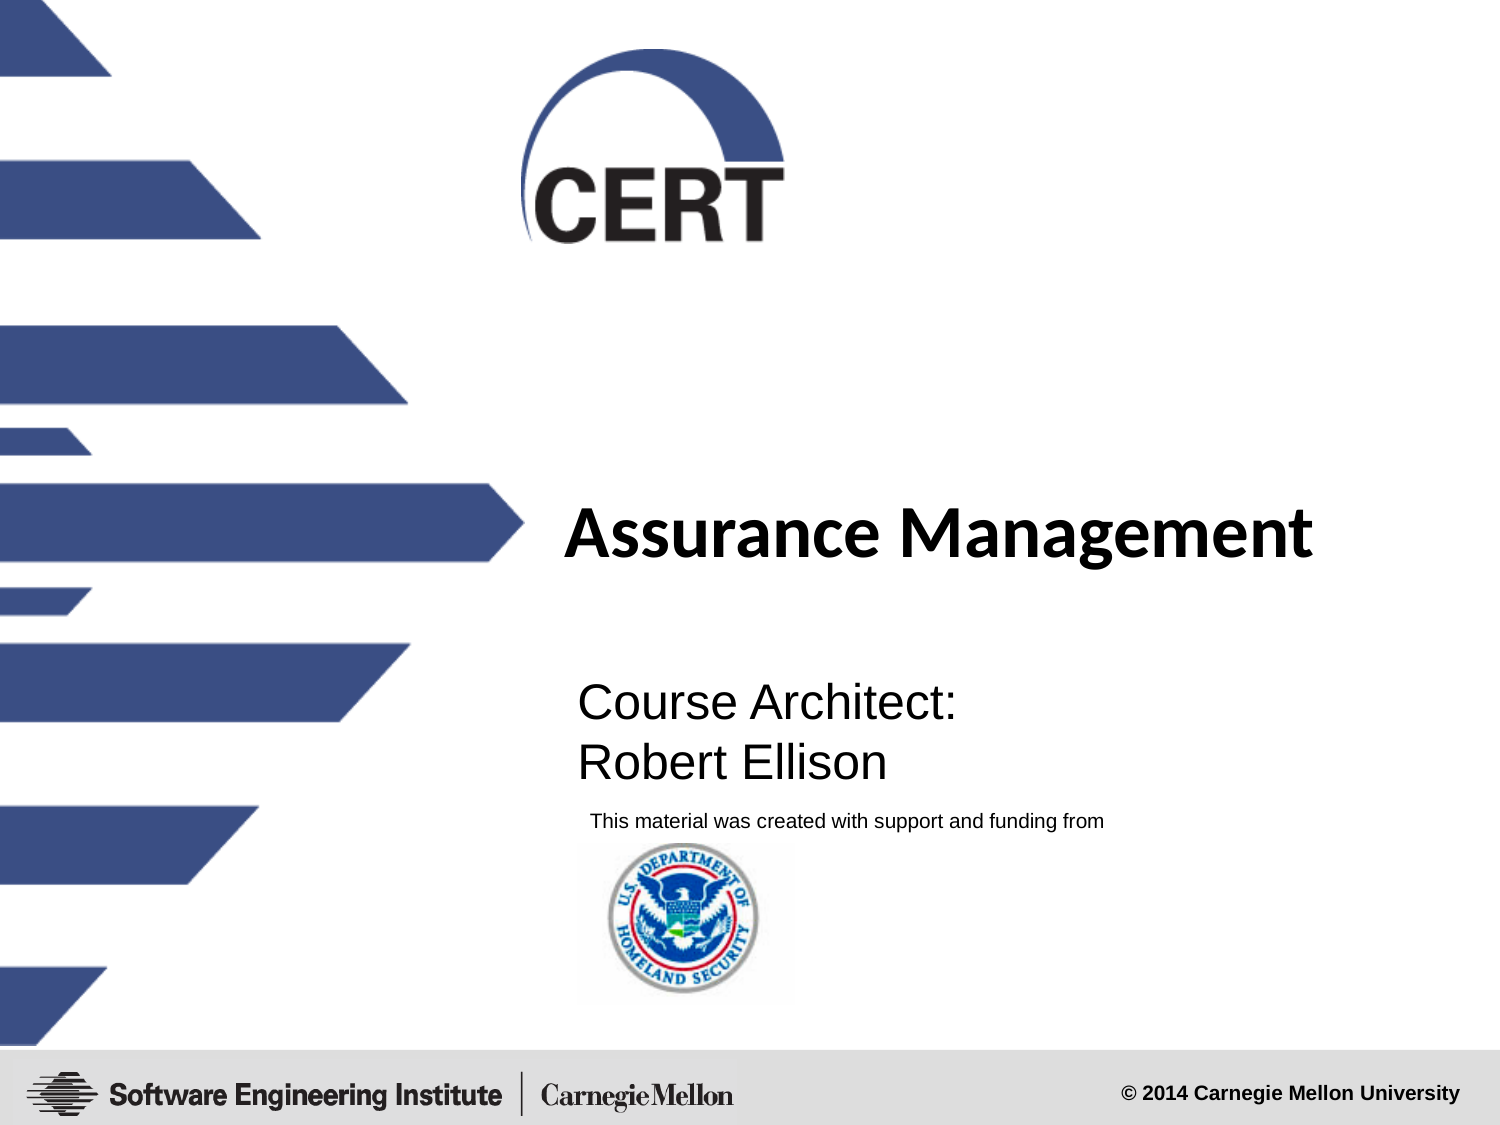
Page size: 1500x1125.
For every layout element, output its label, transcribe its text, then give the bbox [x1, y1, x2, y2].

text_box Course Architect: Robert Ellison [562, 662, 1463, 738]
title Assurance Management [549, 474, 1451, 688]
text_box This material was created with support and funding from [575, 800, 1225, 840]
picture [12, 1059, 738, 1125]
picture [577, 843, 795, 1005]
picture [0, 0, 785, 1046]
